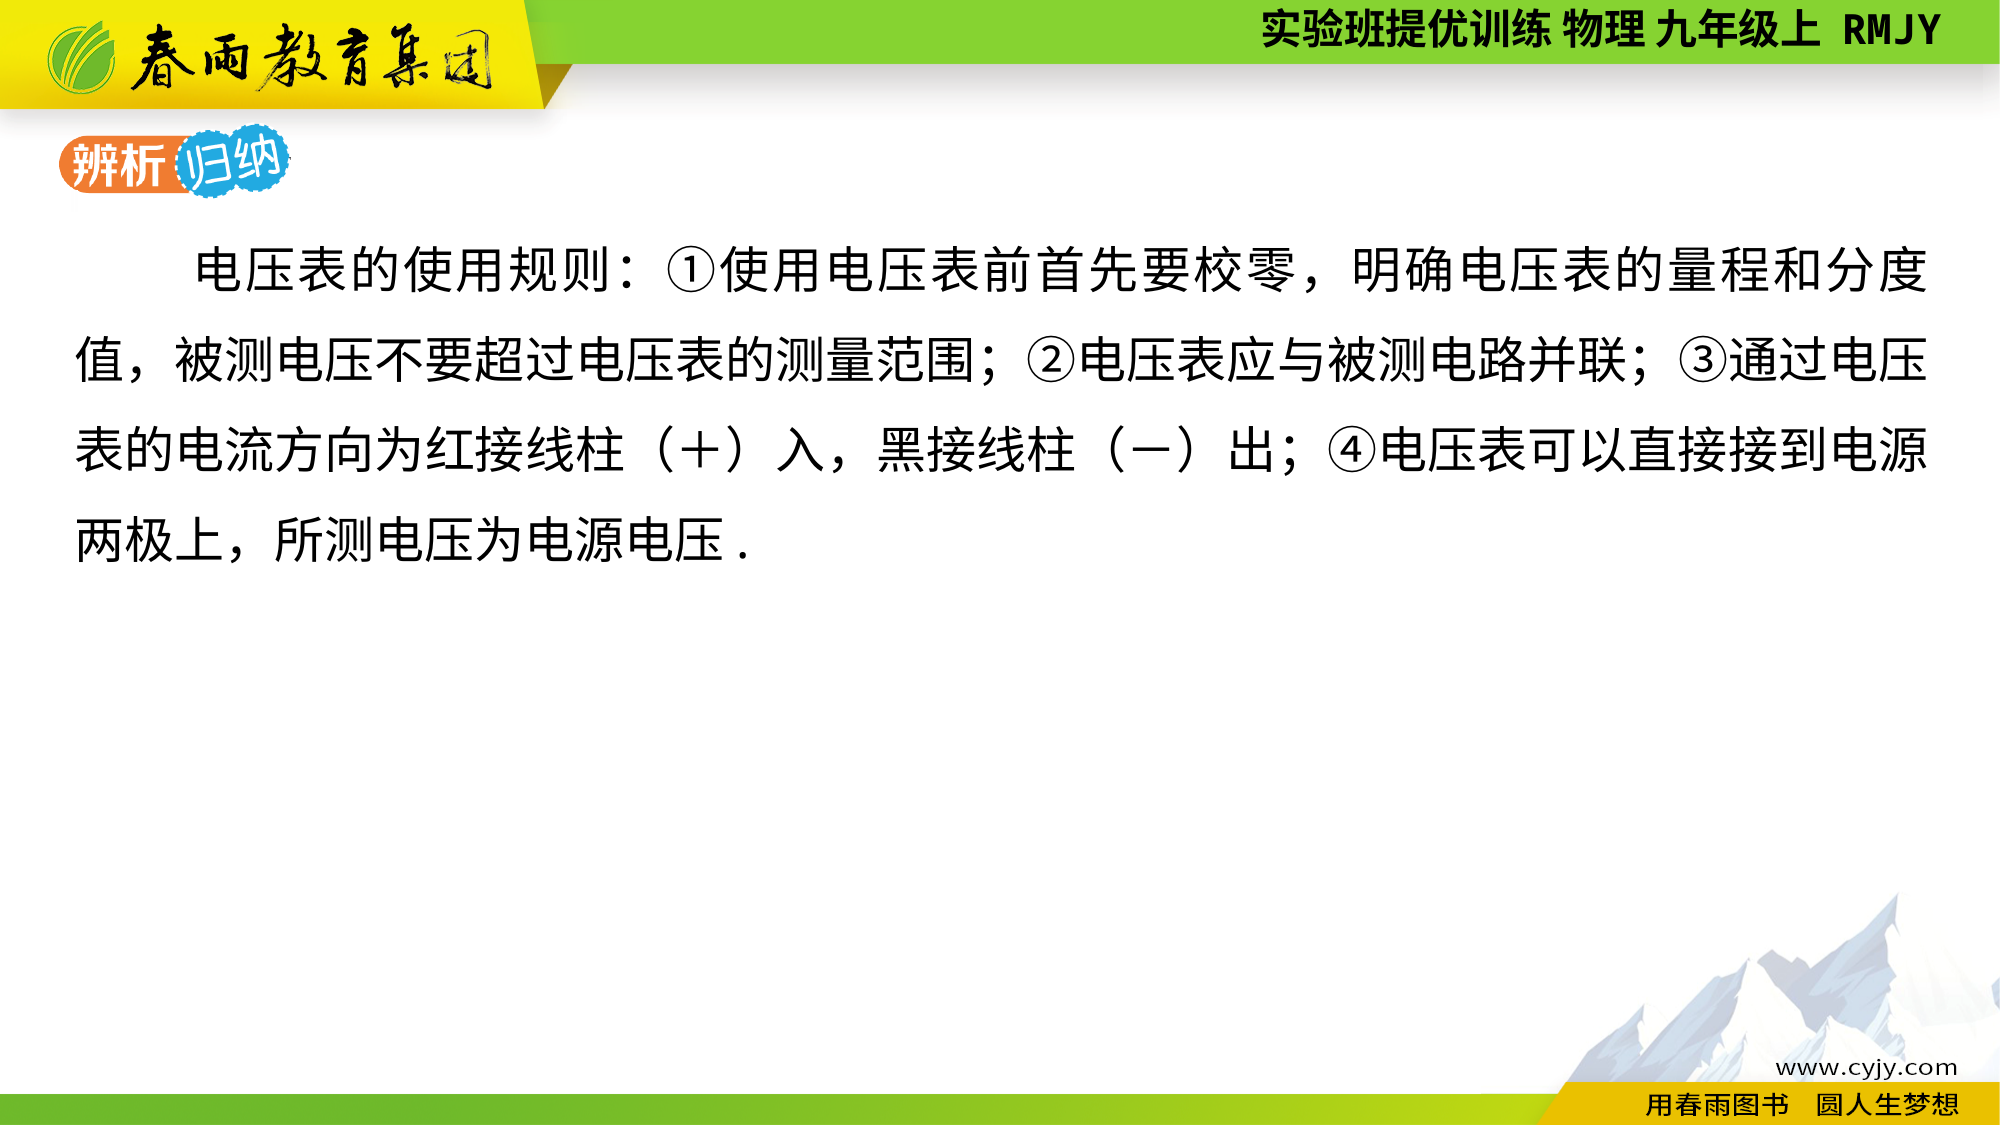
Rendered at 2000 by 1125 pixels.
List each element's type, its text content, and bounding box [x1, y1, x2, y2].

list 电压表的使用规则：①使用电压表前首先要校零，明确电压表的量程和分度值，被测电压不要超过电压表的测量范围；②电压表应与被测电路并联；③通过电压表的电流方向为红接线柱（＋）入，黑接线柱（－）出；④电压表可以直接接到电源两极上，所测电压为电源电压. [59, 200, 1944, 568]
picture [0, 0, 2000, 1125]
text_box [58, 122, 292, 212]
